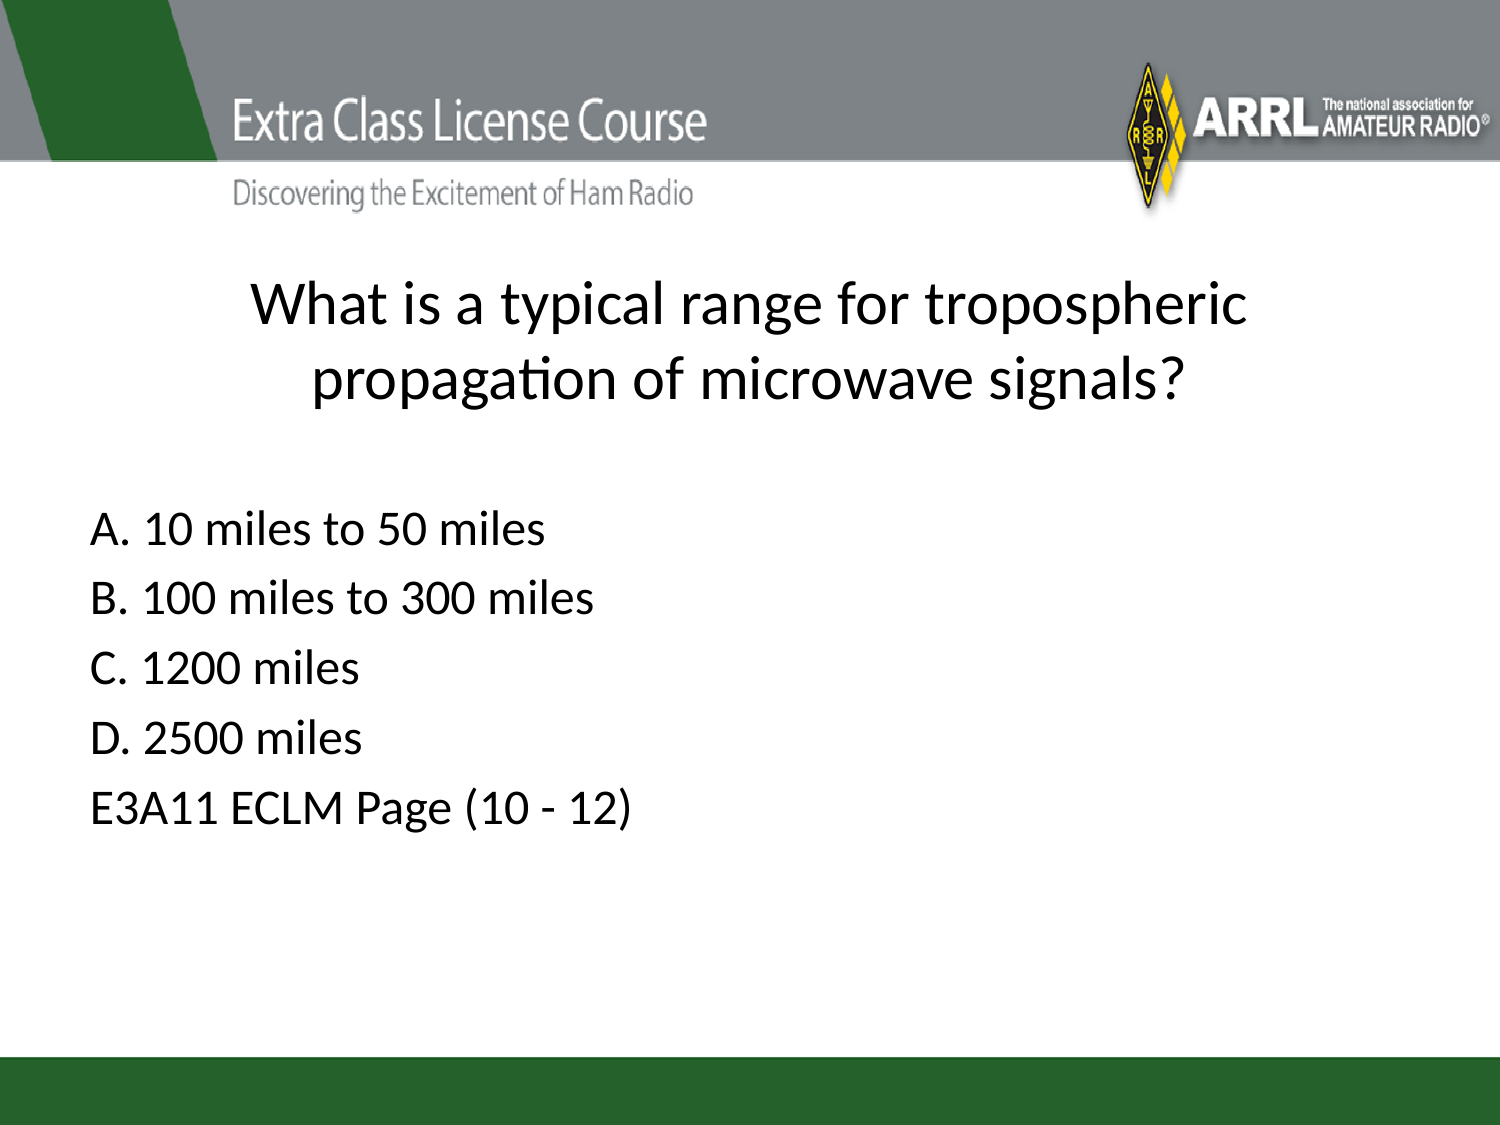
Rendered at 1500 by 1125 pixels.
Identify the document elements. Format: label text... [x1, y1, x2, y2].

title What is a typical range for tropospheric propagation of microwave signals? [75, 254, 1425, 435]
list A. 10 miles to 50 miles B. 100 miles to 300 miles C. 1200 miles D. 2500 miles E3A11 ECLM Page (10 - 12) [75, 487, 1425, 1005]
picture [0, 0, 1500, 1125]
